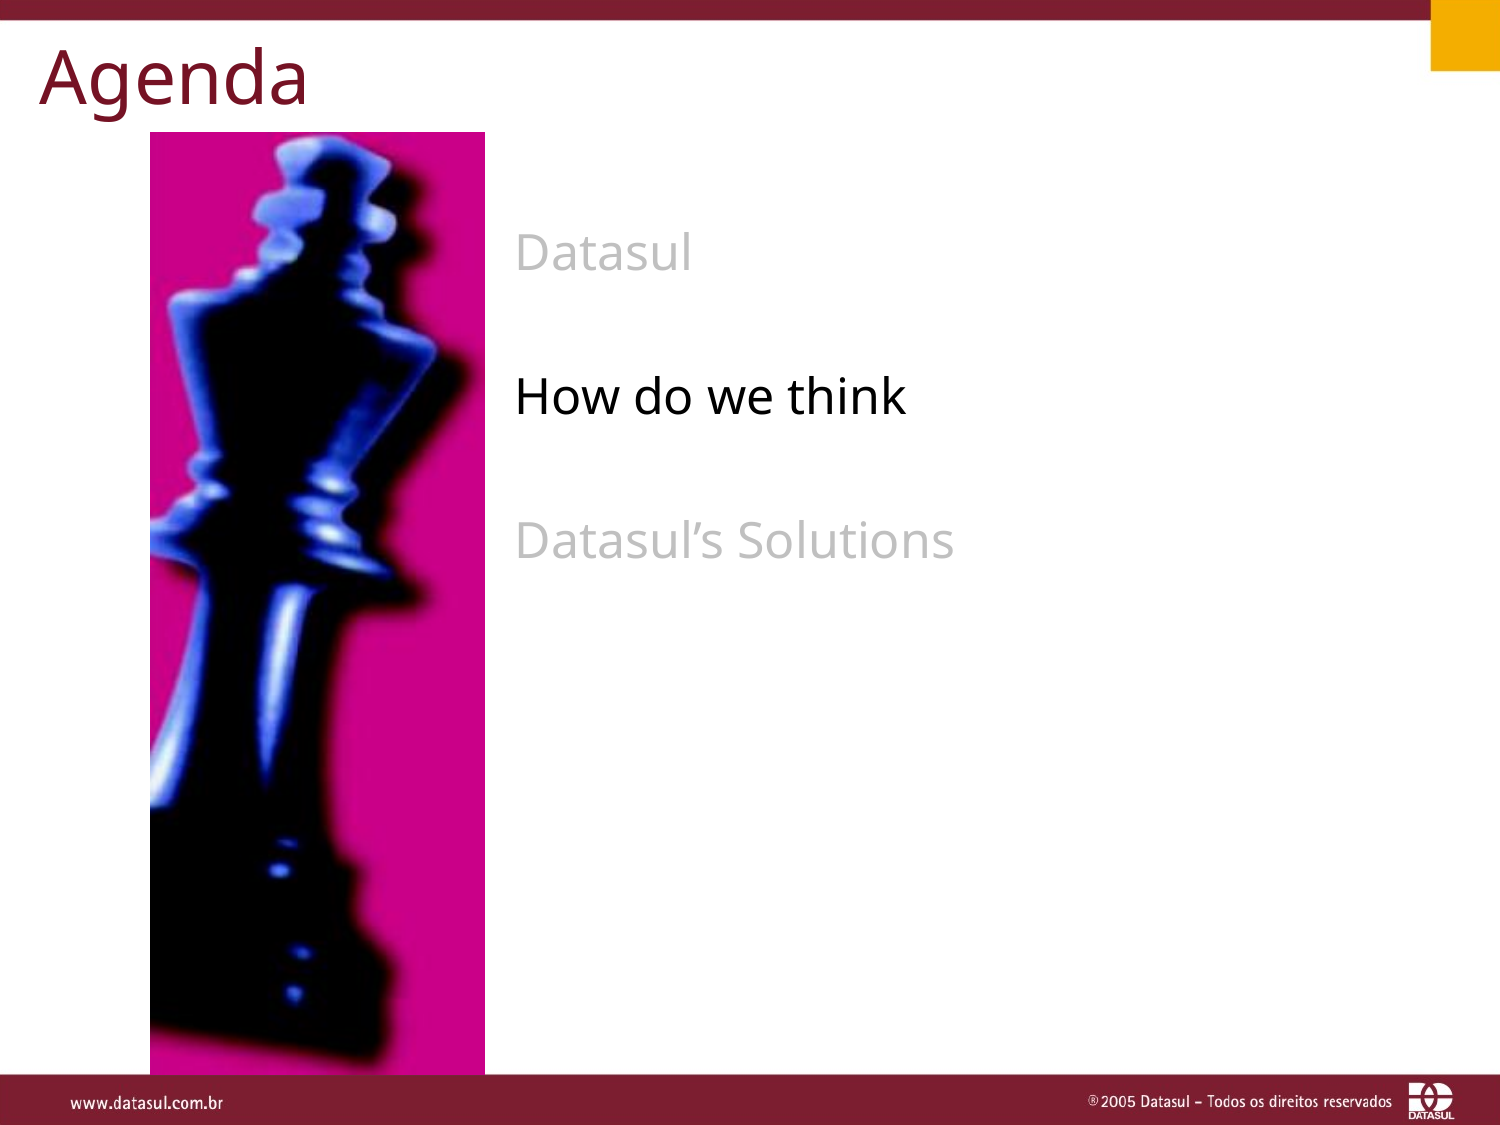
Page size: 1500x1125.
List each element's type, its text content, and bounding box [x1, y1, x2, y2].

title Agenda [24, 24, 1301, 126]
picture [0, 0, 1500, 1125]
text_box How do we think [499, 368, 1463, 432]
text_box Datasul [500, 224, 1425, 288]
text_box [1301, 24, 1500, 94]
text_box Datasul’s Solutions [499, 512, 1188, 576]
